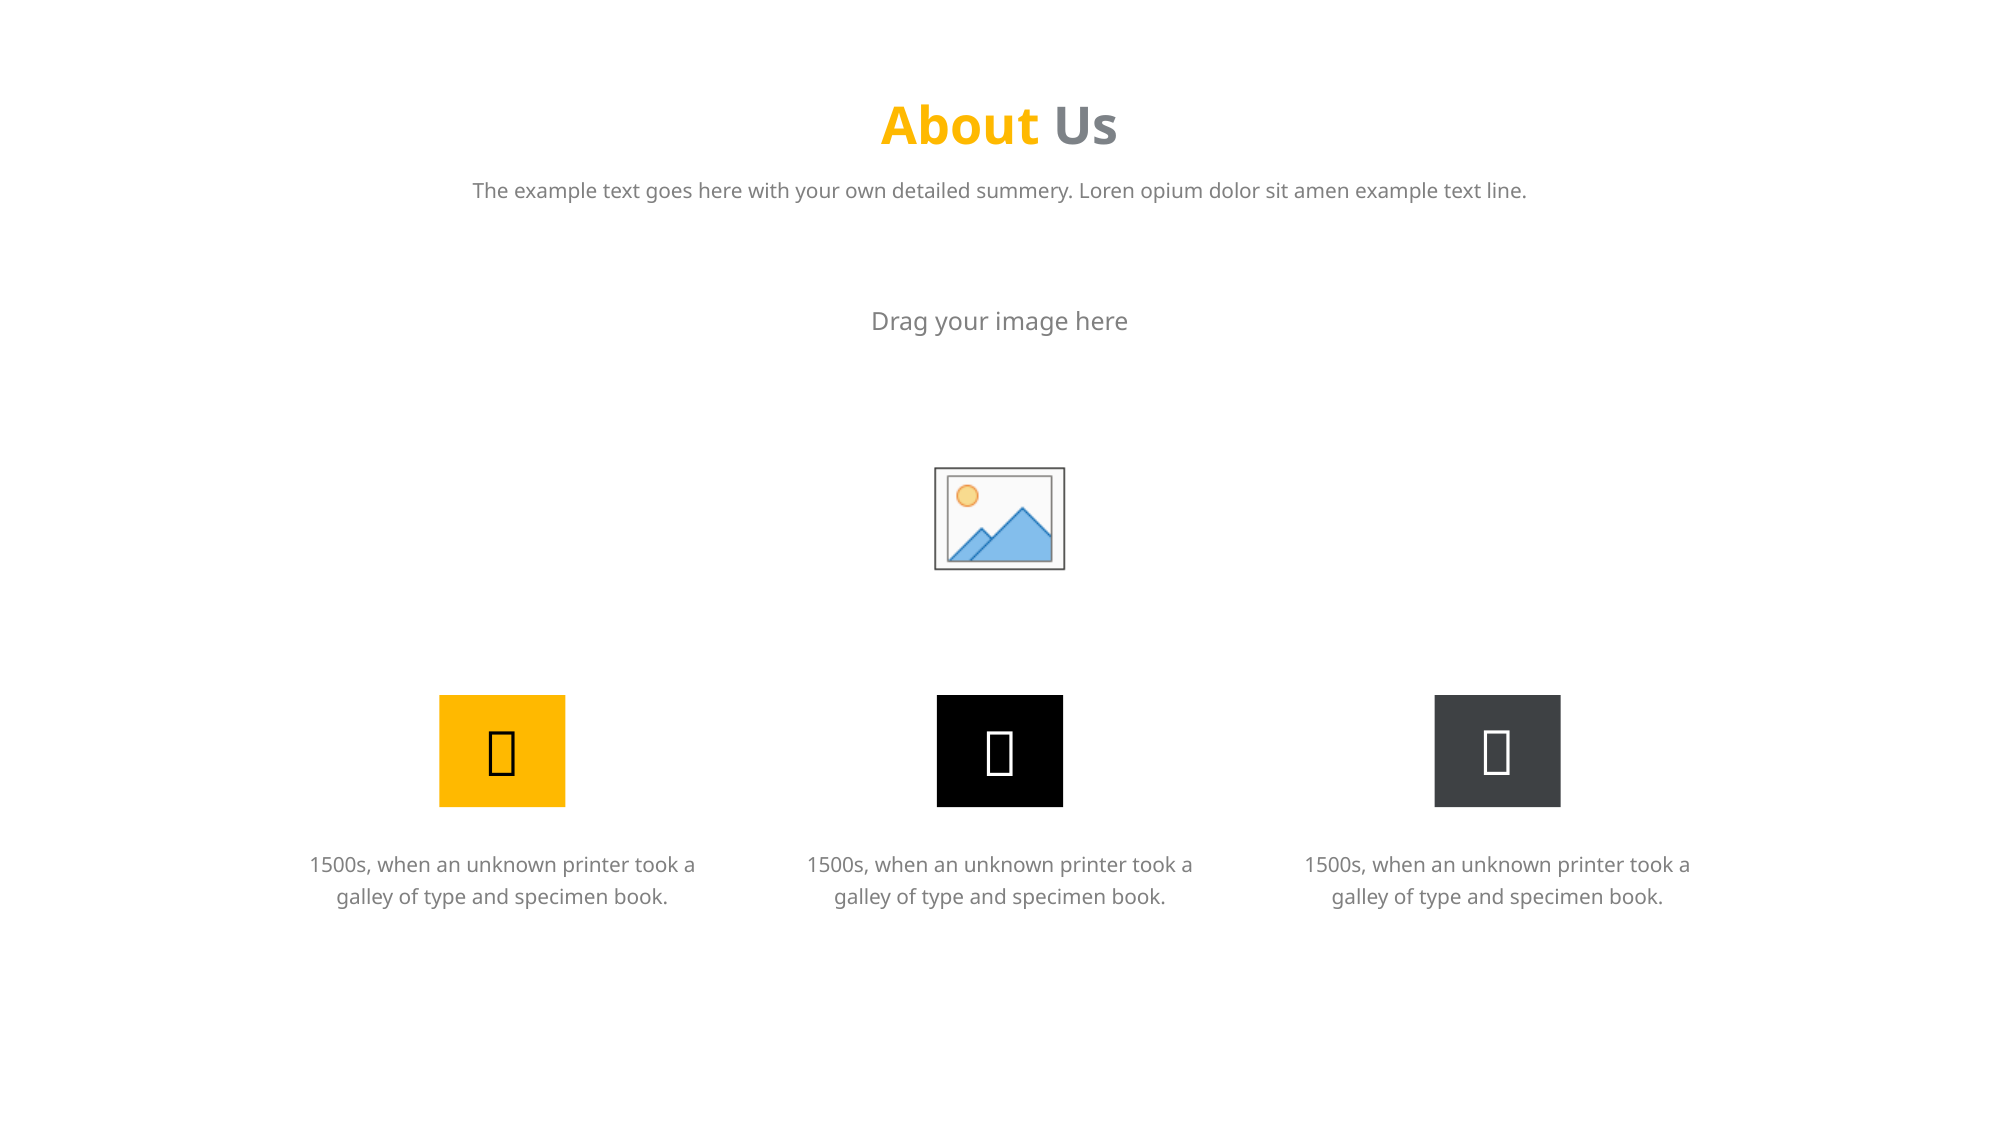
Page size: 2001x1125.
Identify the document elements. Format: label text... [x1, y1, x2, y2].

subtitle The example text goes here with your own detailed summery. Loren opium dolor sit amen example text line. [137, 179, 1863, 204]
picture [137, 298, 1863, 740]
title About Us [137, 78, 1863, 179]
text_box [274, 740, 1725, 917]
